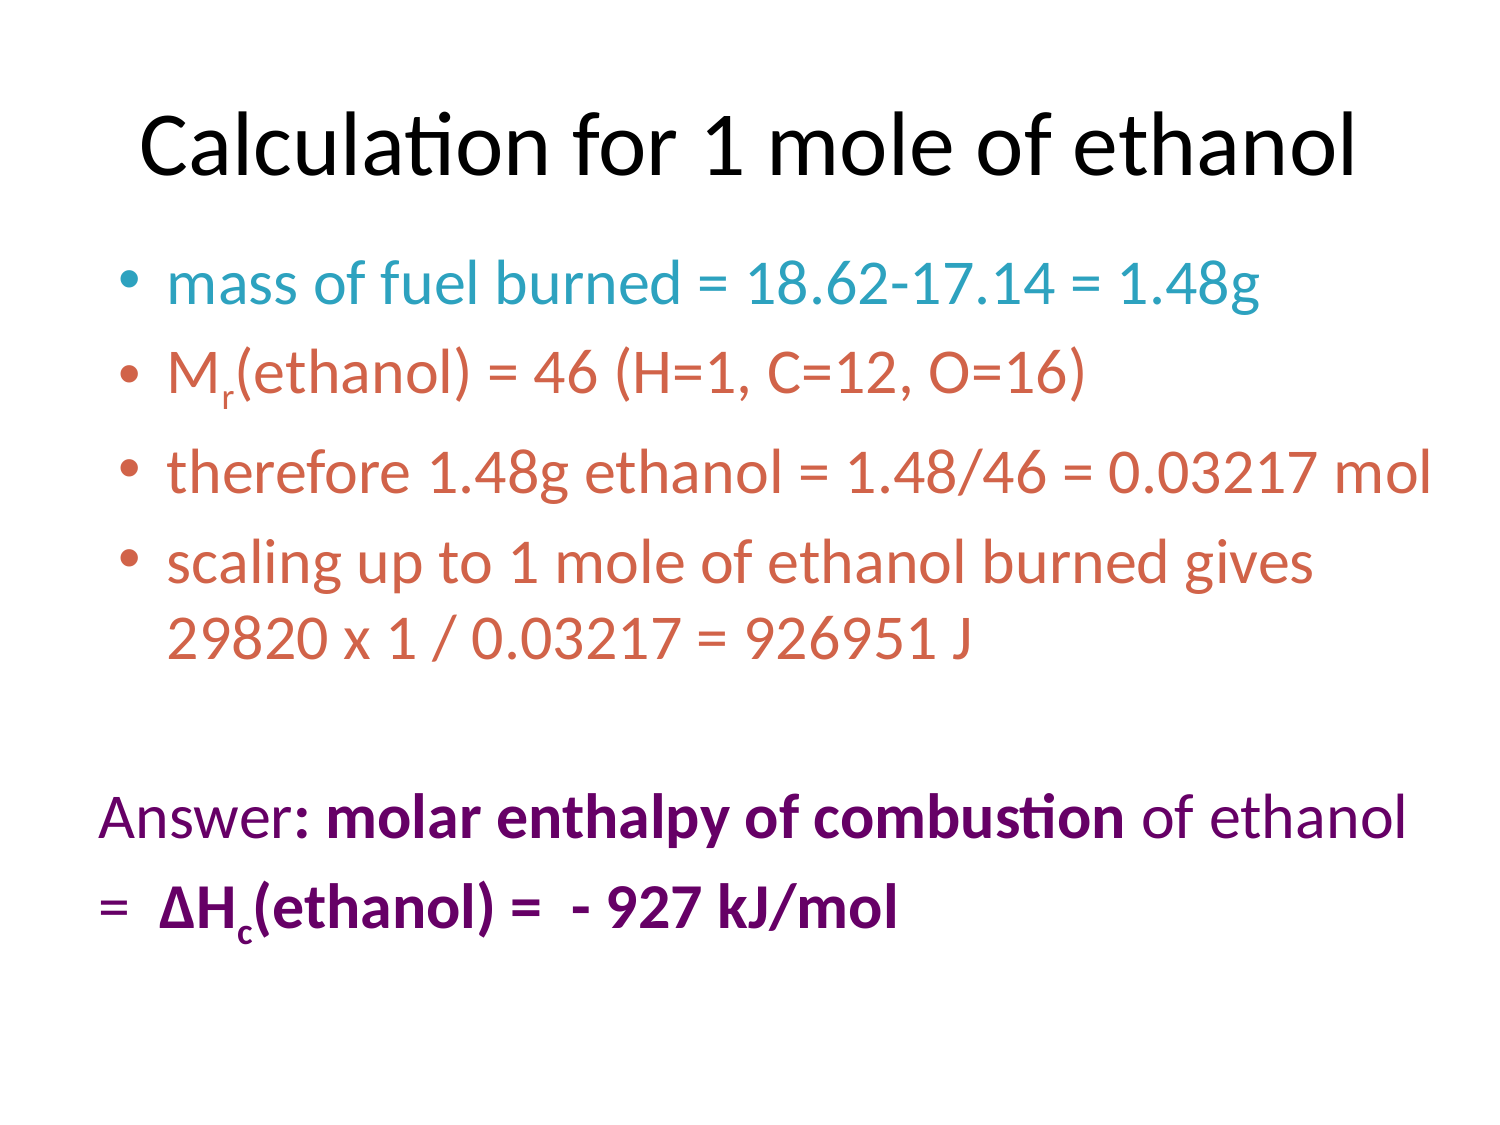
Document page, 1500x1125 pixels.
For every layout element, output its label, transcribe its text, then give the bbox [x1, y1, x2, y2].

title Calculation for 1 mole of ethanol [75, 45, 1425, 232]
list mass of fuel burned = 18.62-17.14 = 1.48g Mr(ethanol) = 46 (H=1, C=12, O=16) therefore 1.48g ethanol = 1.48/46 = 0.03217 mol scaling up to 1 mole of ethanol burned gives 29820 x 1 / 0.03217 = 926951 J Answer: molar enthalpy of combustion of ethanol = ΔHc(ethanol) = - 927 kJ/mol [25, 232, 1457, 975]
